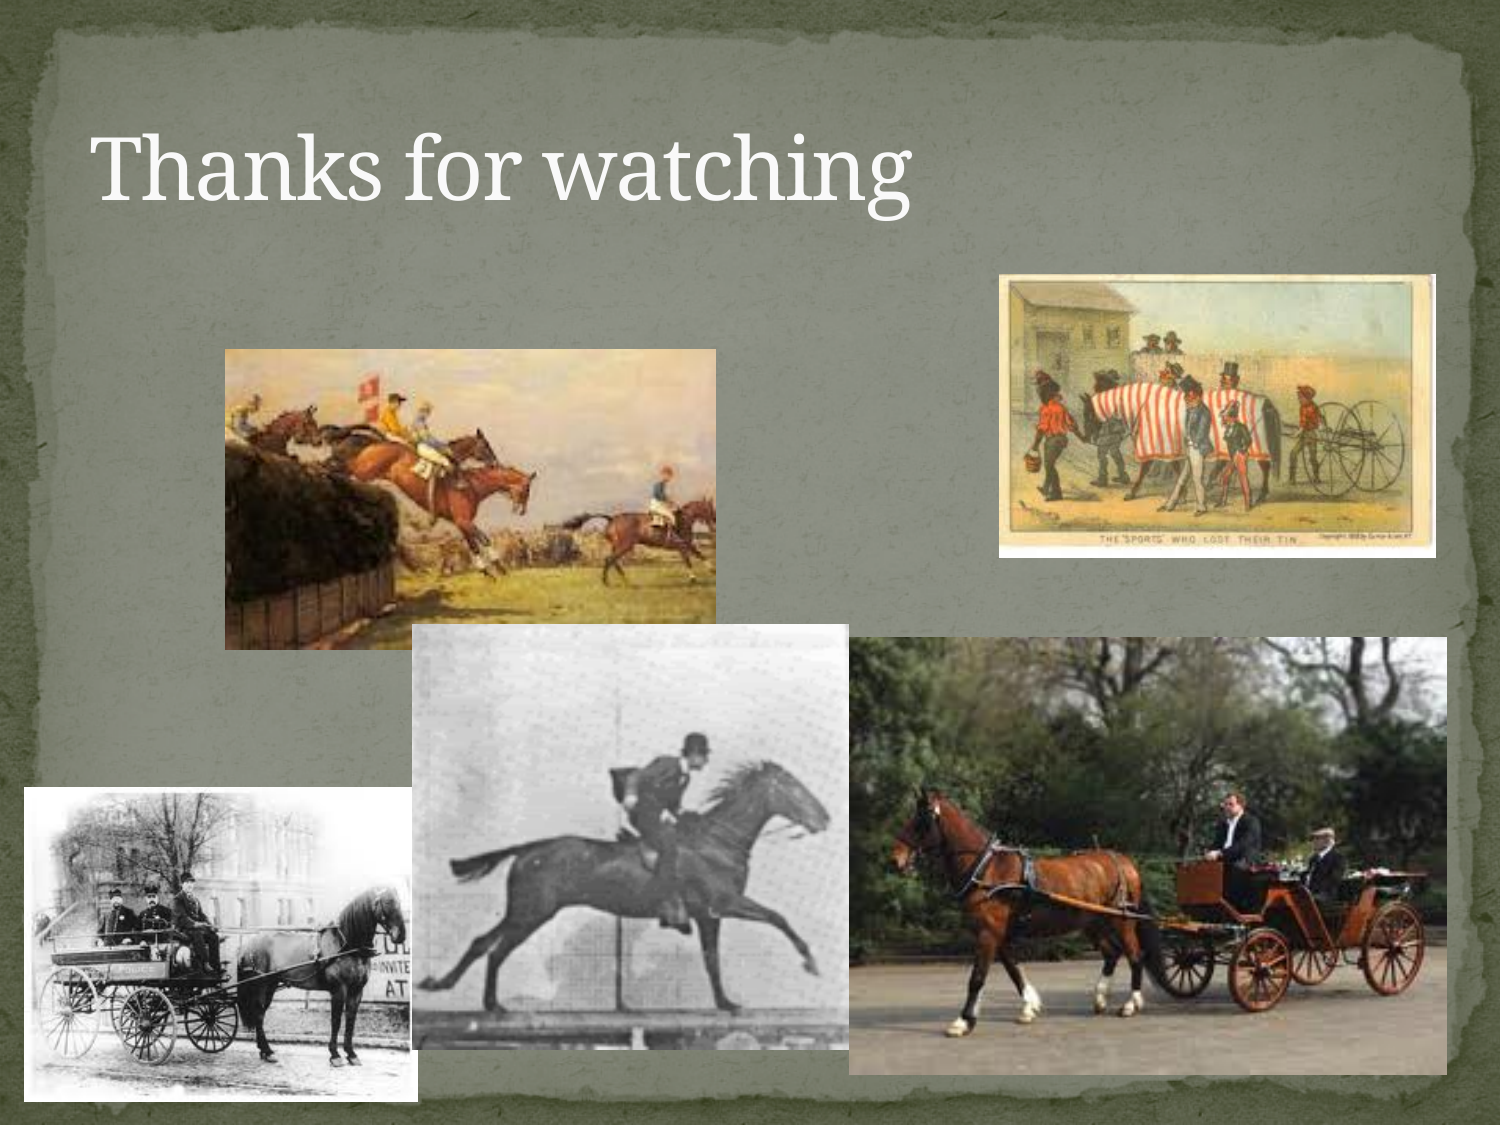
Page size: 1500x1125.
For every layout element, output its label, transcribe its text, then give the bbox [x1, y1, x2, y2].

picture [999, 274, 1436, 558]
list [851, 639, 1446, 1075]
title Thanks for watching [74, 24, 1425, 225]
picture [24, 349, 1447, 1102]
